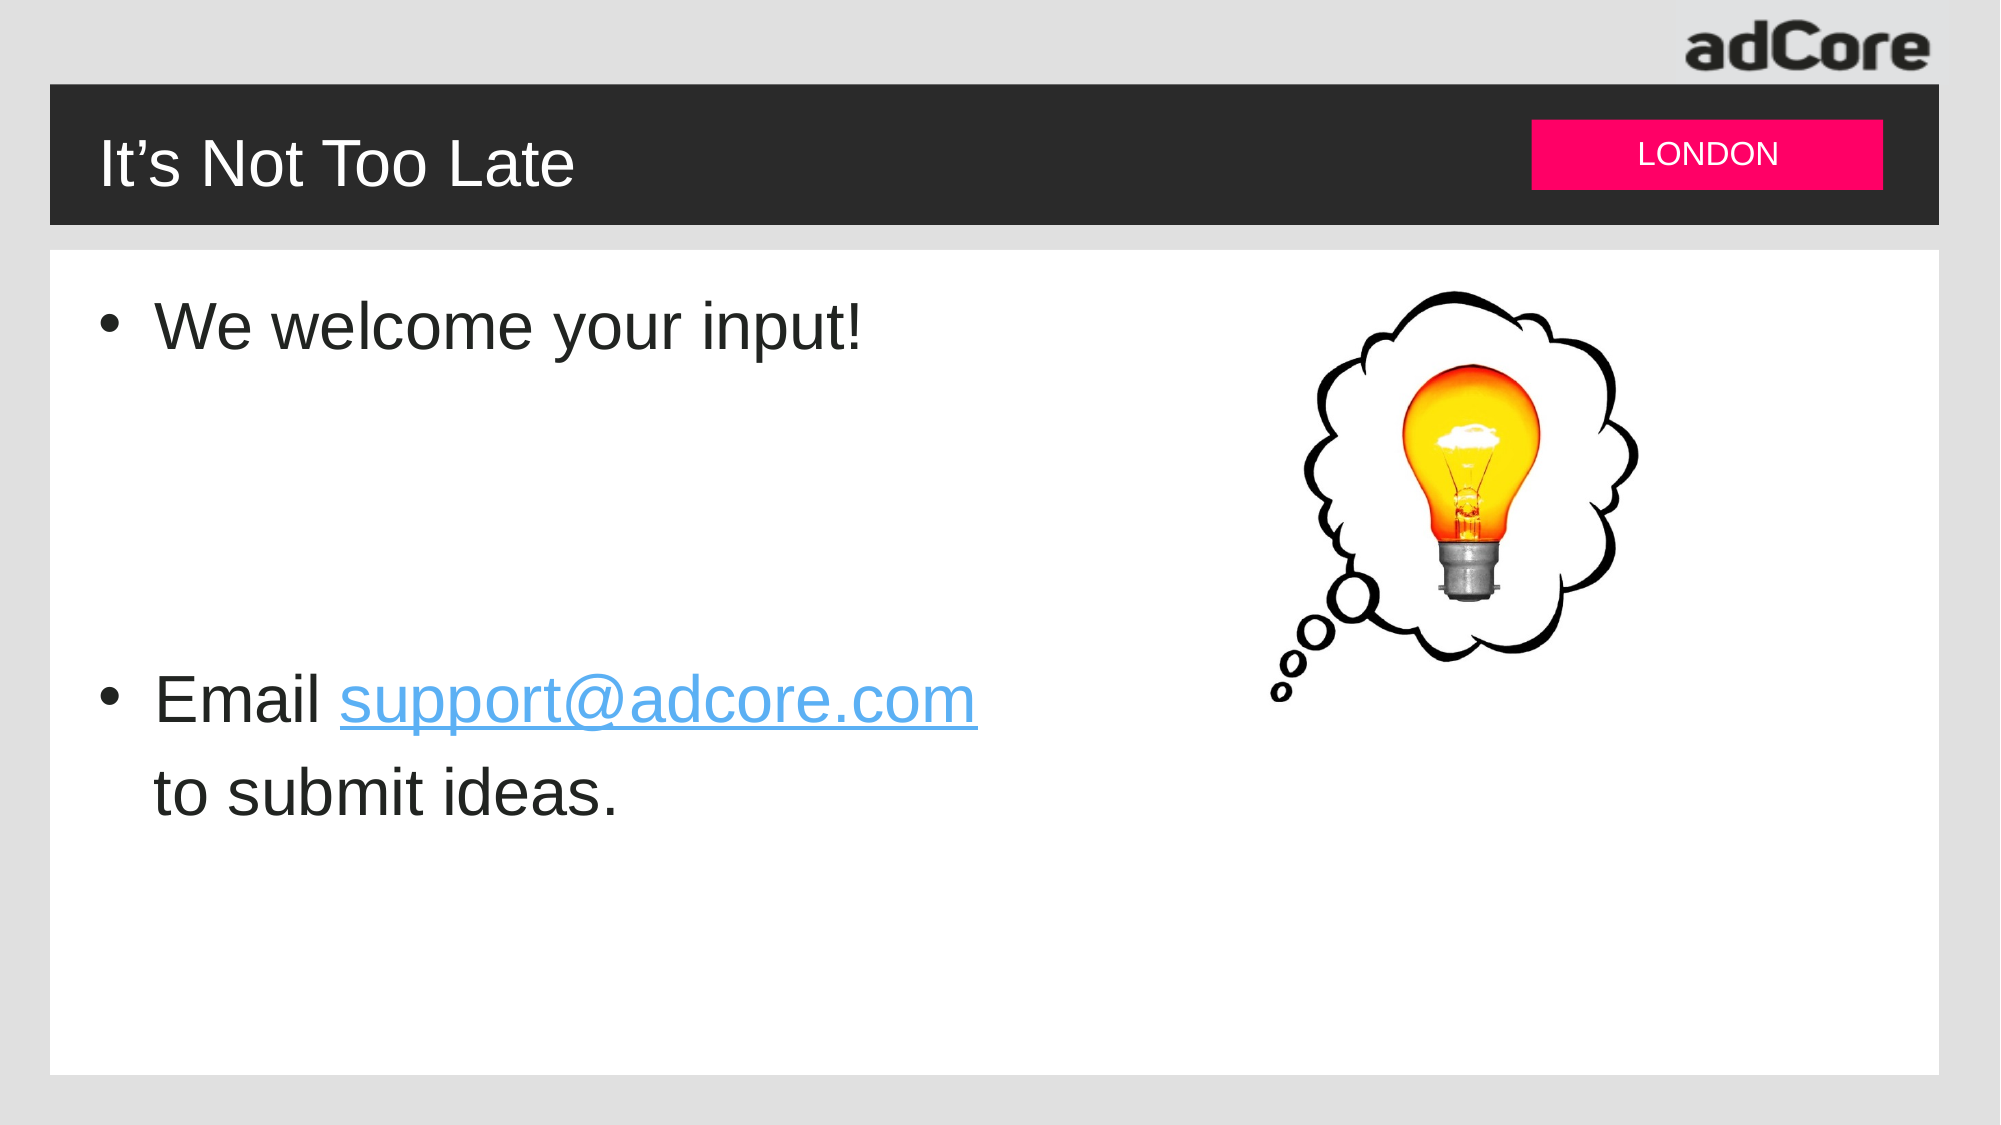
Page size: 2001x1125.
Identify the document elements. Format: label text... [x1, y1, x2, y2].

picture [1224, 262, 1701, 738]
picture [1676, 0, 1949, 85]
list We welcome your input! Email support@adcore.com to submit ideas. [83, 275, 1900, 1050]
list LONDON [1612, 125, 1963, 188]
list It’s Not Too Late [83, 112, 1450, 200]
